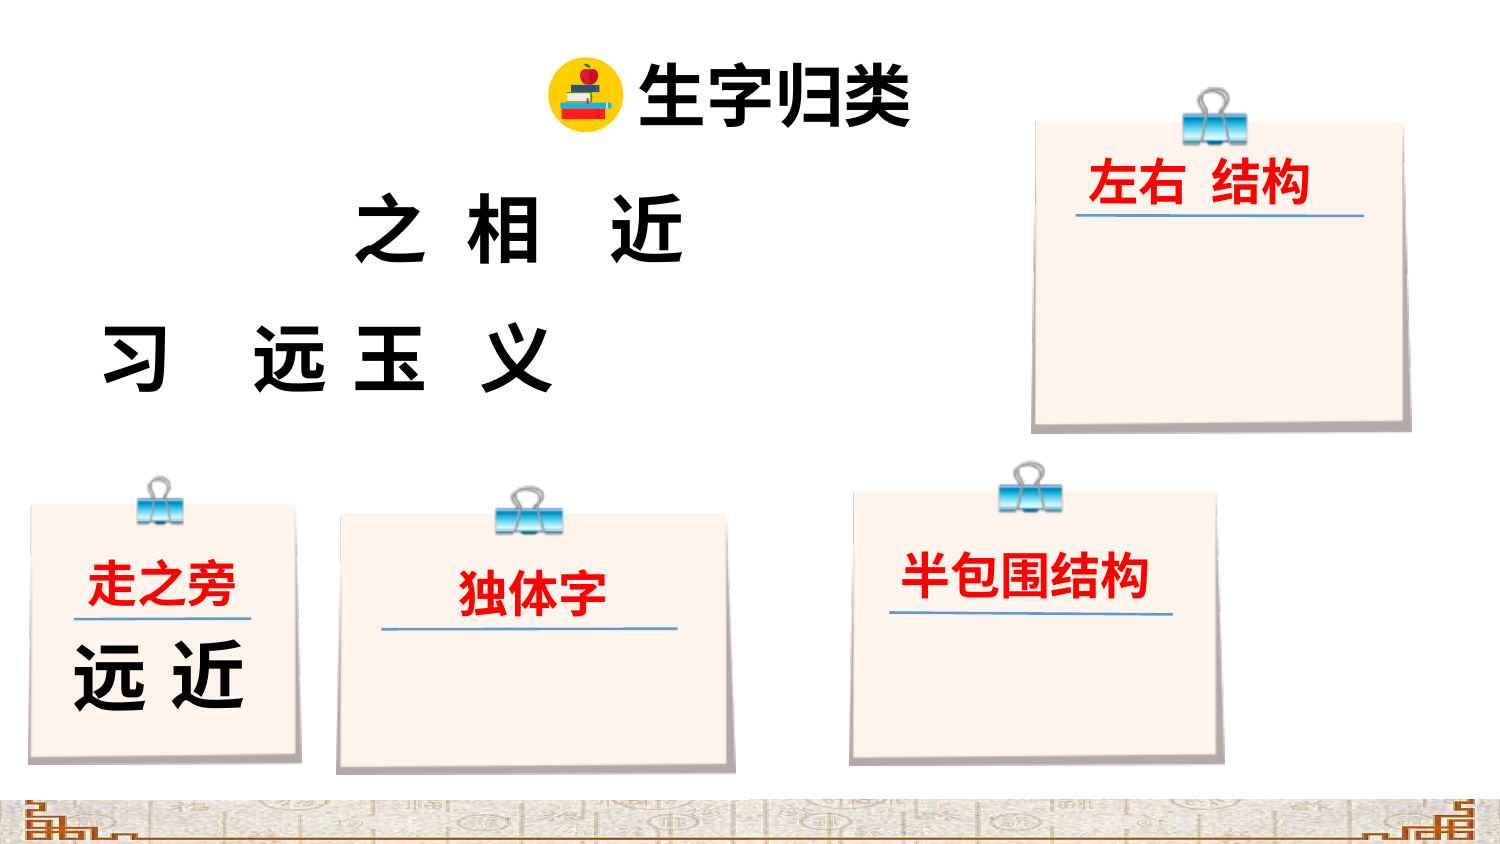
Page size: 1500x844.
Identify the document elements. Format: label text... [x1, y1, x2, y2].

text_box 之 [340, 176, 441, 279]
text_box 相 [454, 176, 555, 279]
text_box 玉 [341, 306, 441, 408]
text_box 义 [467, 306, 568, 408]
text_box 习 [86, 306, 186, 408]
text_box 远 [240, 306, 341, 408]
text_box 生字归类 [626, 47, 945, 141]
picture [28, 473, 302, 765]
text_box 近 [597, 176, 698, 279]
picture [1031, 83, 1412, 434]
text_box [548, 57, 624, 133]
picture [0, 799, 1500, 844]
picture [849, 458, 1225, 766]
picture [336, 483, 736, 775]
